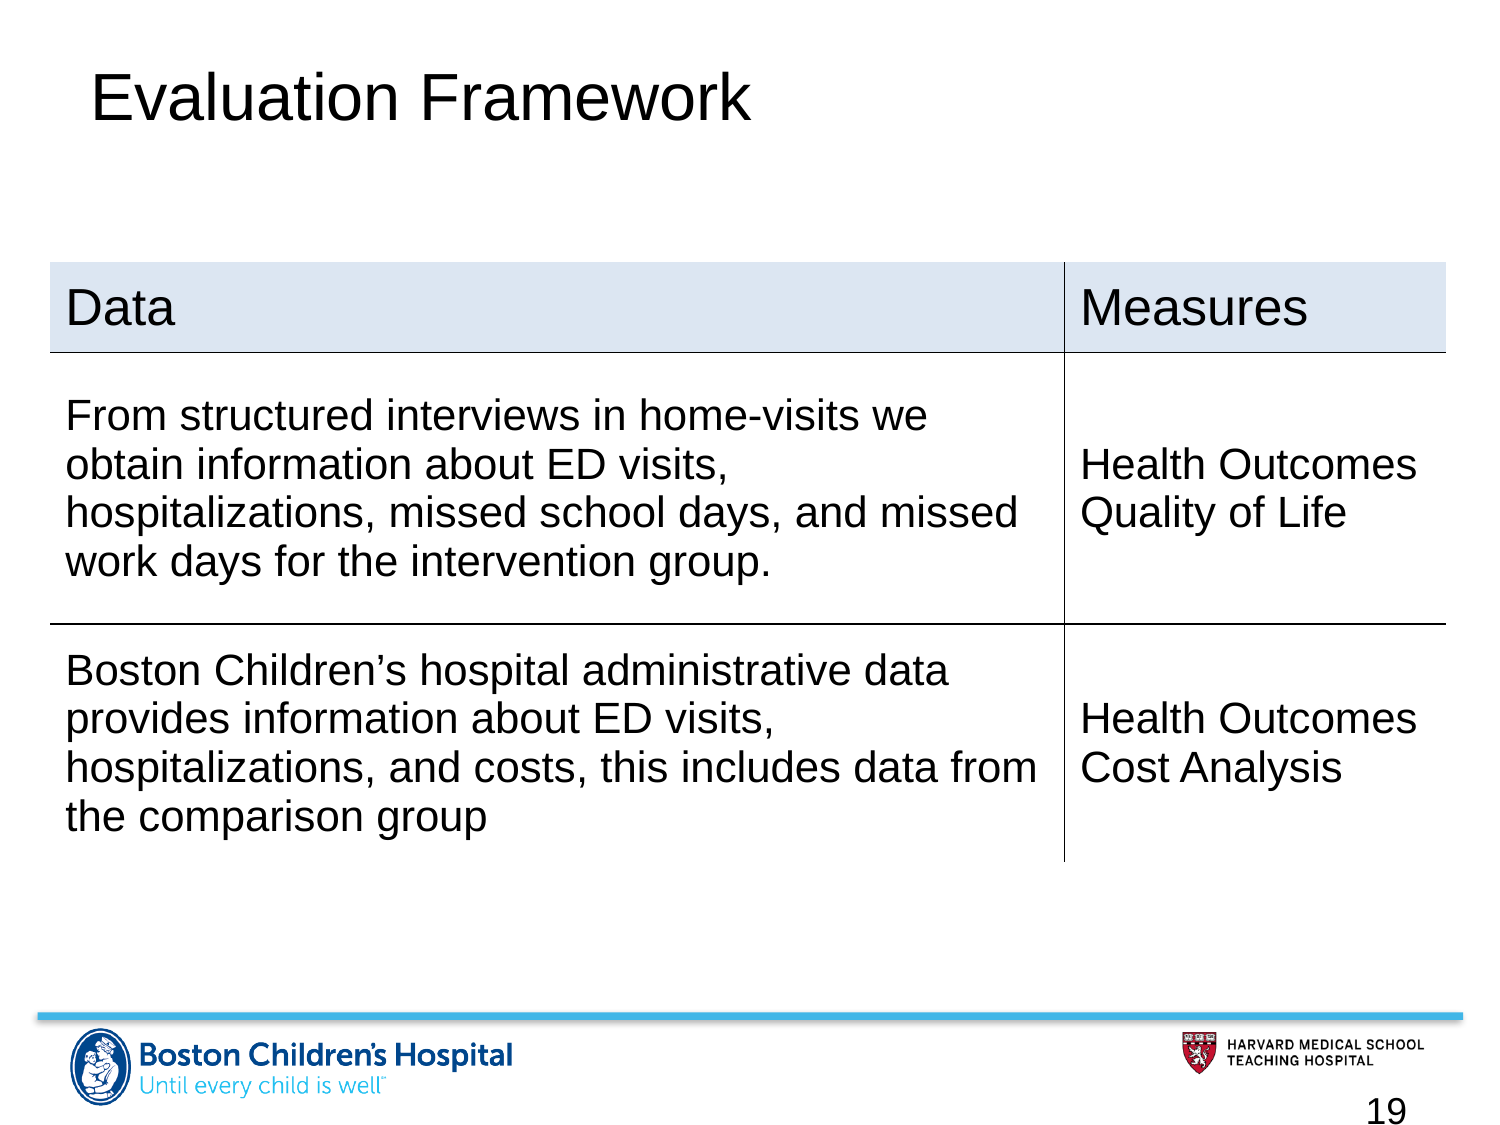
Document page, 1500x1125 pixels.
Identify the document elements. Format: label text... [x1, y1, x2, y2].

table_cell From structured interviews in home-visits we obtain information about ED visits, hospitalizations, missed school days, and missed work days for the intervention group. [50, 353, 1064, 623]
table_cell Health Outcomes Cost Analysis [1065, 625, 1446, 862]
table_cell Health Outcomes Quality of Life [1065, 353, 1446, 623]
slide_number 19 [1350, 1079, 1425, 1103]
table_cell Boston Children’s hospital administrative data provides information about ED visits, hospitalizations, and costs, this includes data from the comparison group [50, 625, 1064, 862]
picture [1181, 1030, 1425, 1075]
table_header Data [50, 262, 1064, 352]
picture [60, 1023, 519, 1111]
title Evaluation Framework [75, 0, 1425, 188]
table_header Measures [1065, 262, 1446, 352]
